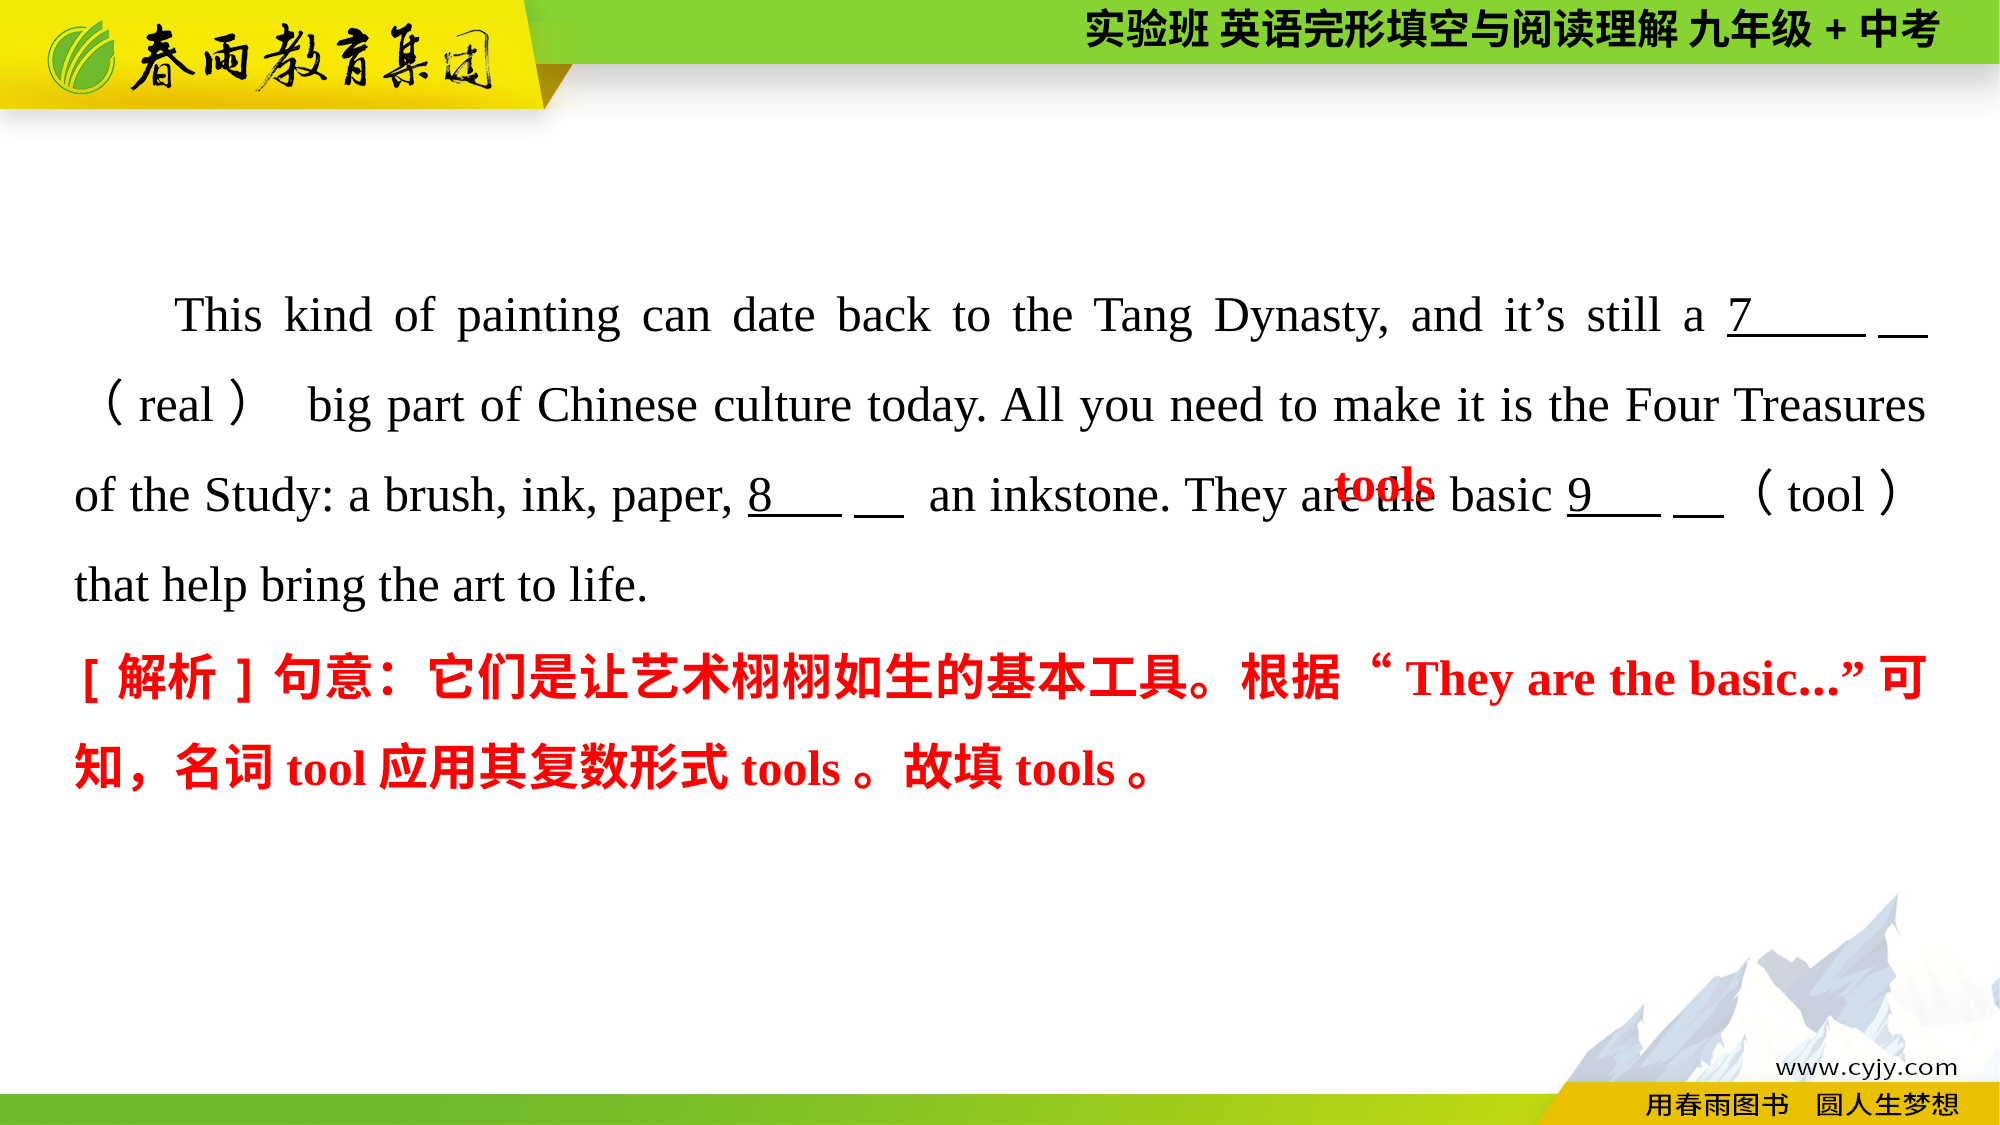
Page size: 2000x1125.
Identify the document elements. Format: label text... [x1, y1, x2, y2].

text_box [解析]句意：它们是让艺术栩栩如生的基本工具。根据“They are the basic...”可知，名词tool应用其复数形式tools。故填tools。 [59, 622, 1944, 803]
list This kind of painting can date back to the Tang Dynasty, and it’s still a 7 （real） big part of Chinese culture today. All you need to make it is the Four Treasures of the Study: a brush, ink, paper, 8 an inkstone. They are the basic 9 （tool） that help bring the art to life. [59, 243, 1944, 622]
text_box tools [1319, 444, 1450, 519]
picture [0, 0, 2000, 1125]
